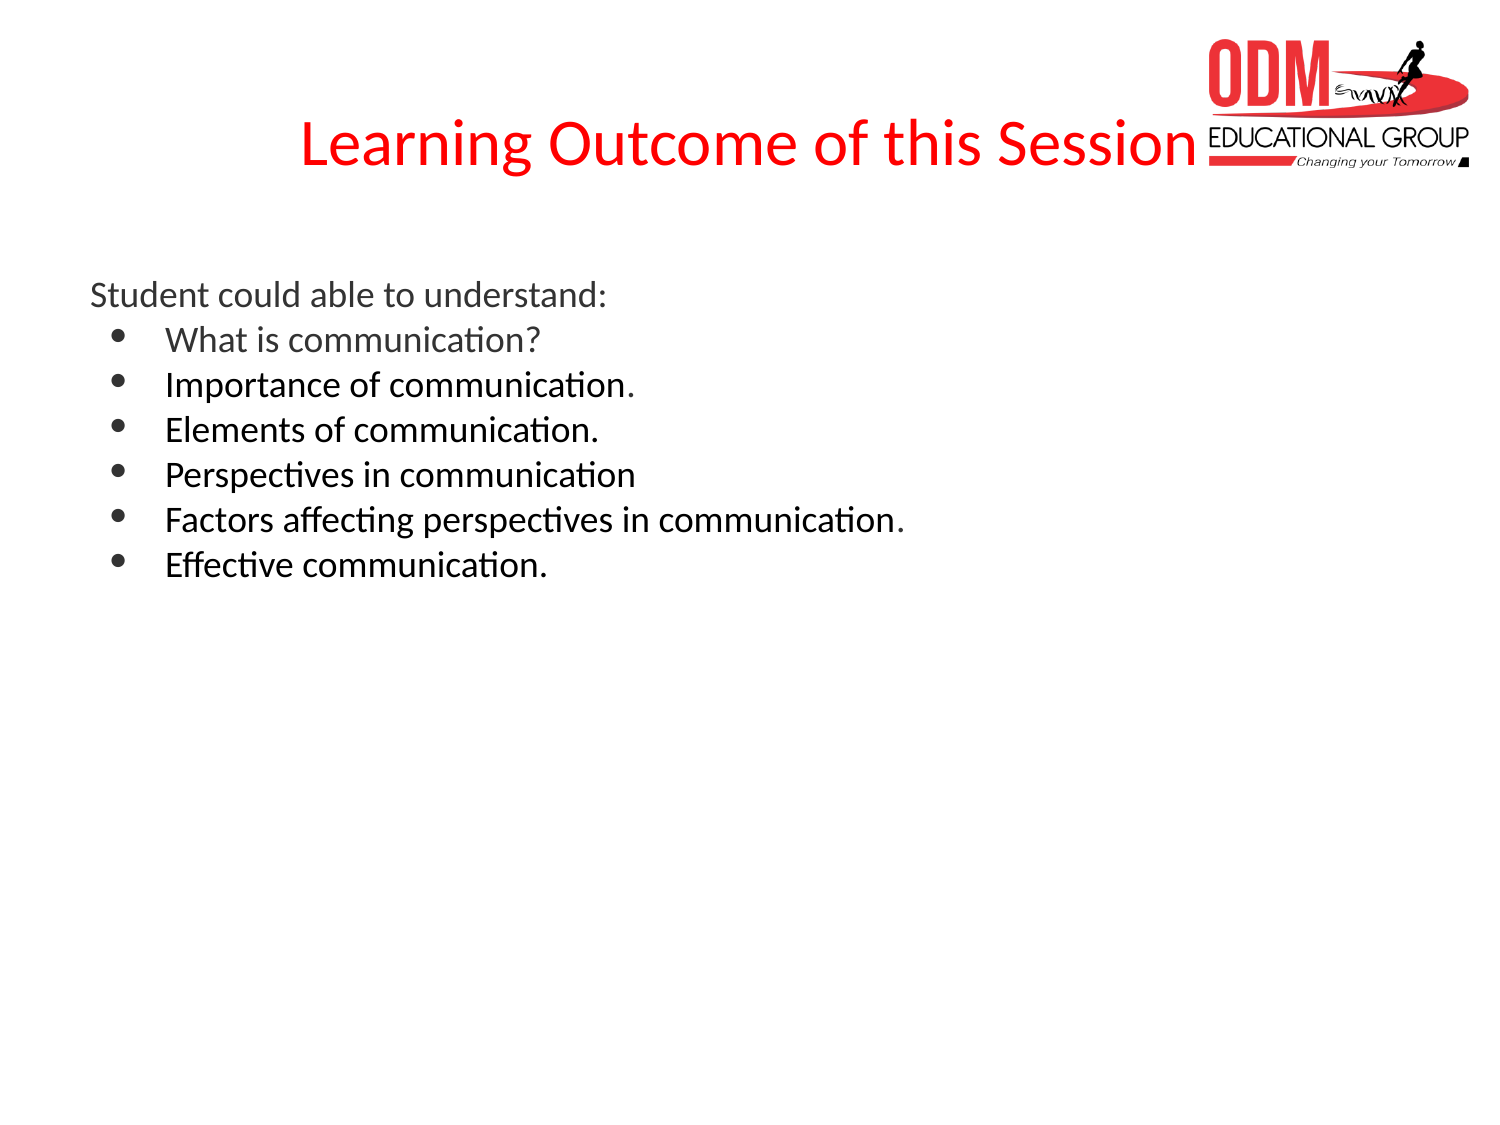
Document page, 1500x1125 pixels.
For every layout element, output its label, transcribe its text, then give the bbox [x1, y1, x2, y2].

picture [1209, 38, 1469, 168]
list Student could able to understand: What is communication? Importance of communication. Elements of communication. Perspectives in communication Factors affecting perspectives in communication. Effective communication. [75, 262, 1425, 1005]
title Learning Outcome of this Session [75, 45, 1425, 233]
